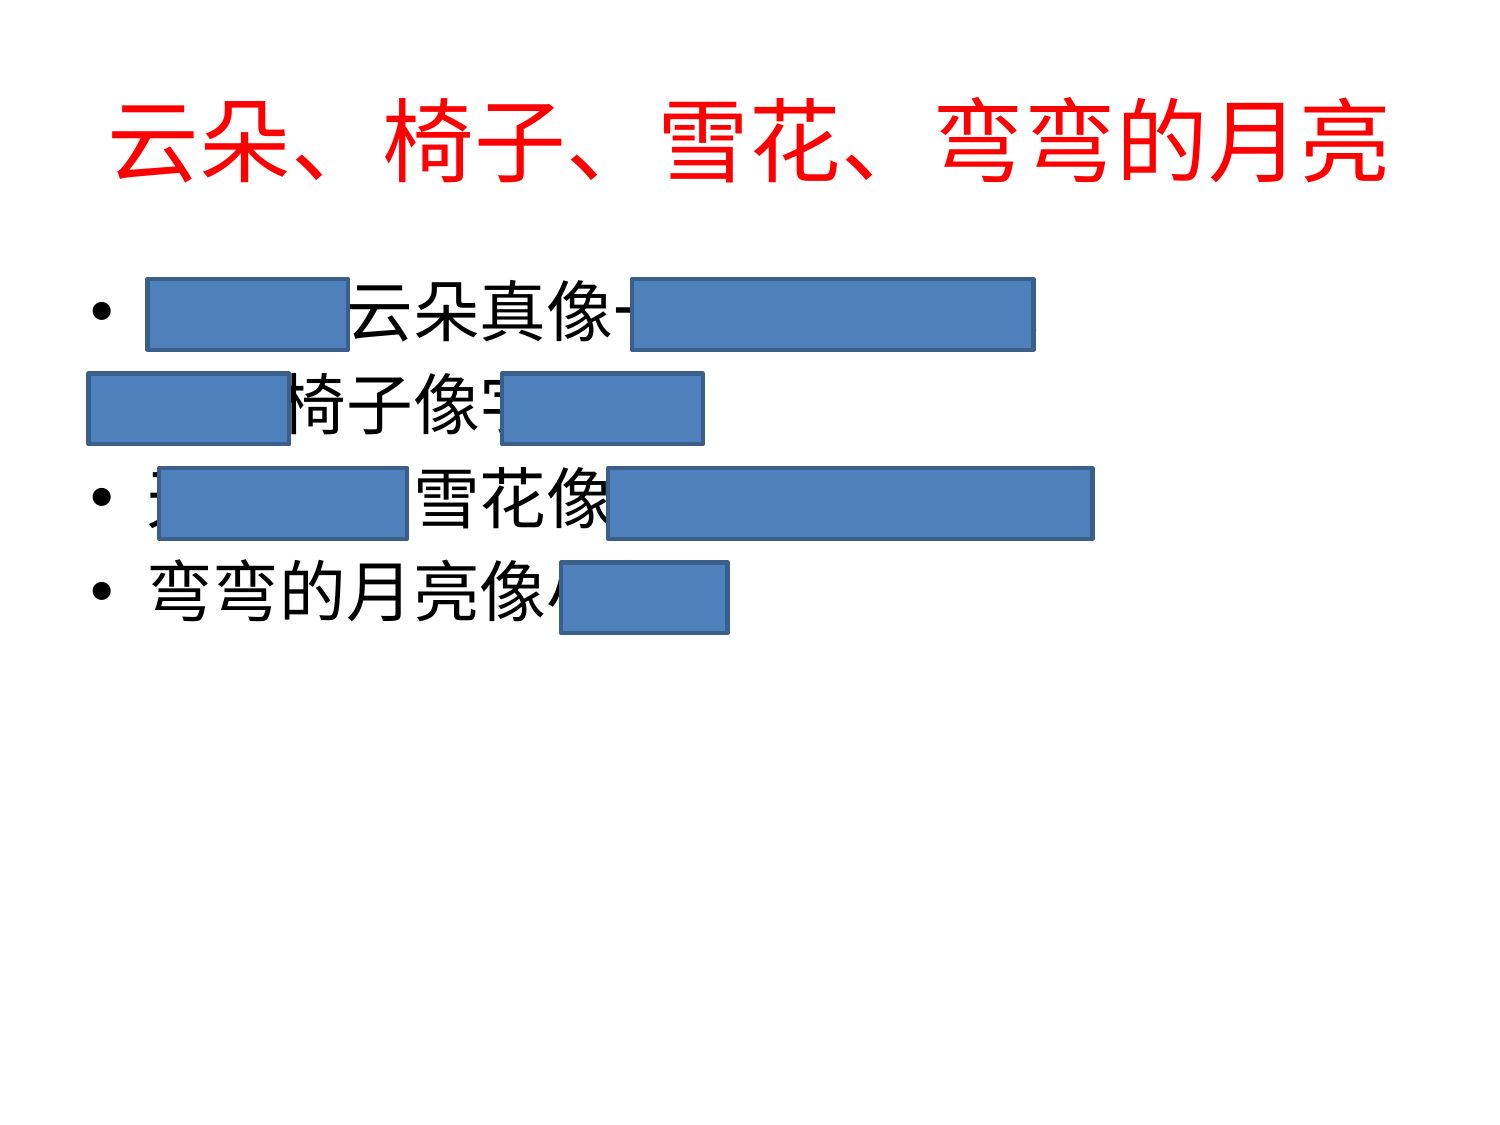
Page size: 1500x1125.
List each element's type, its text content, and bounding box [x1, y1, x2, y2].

text_box [500, 371, 705, 446]
text_box [559, 560, 730, 635]
text_box [86, 371, 291, 446]
list 雪白的云朵真像一个个棉花糖。 这把椅子像字母h 天空中的雪花像纷飞的白色花朵 弯弯的月亮像小船 [75, 262, 1425, 1005]
text_box [157, 466, 409, 541]
text_box [630, 277, 1036, 352]
title 云朵、椅子、雪花、弯弯的月亮 [75, 45, 1425, 233]
text_box [606, 466, 1095, 541]
text_box [145, 277, 350, 352]
